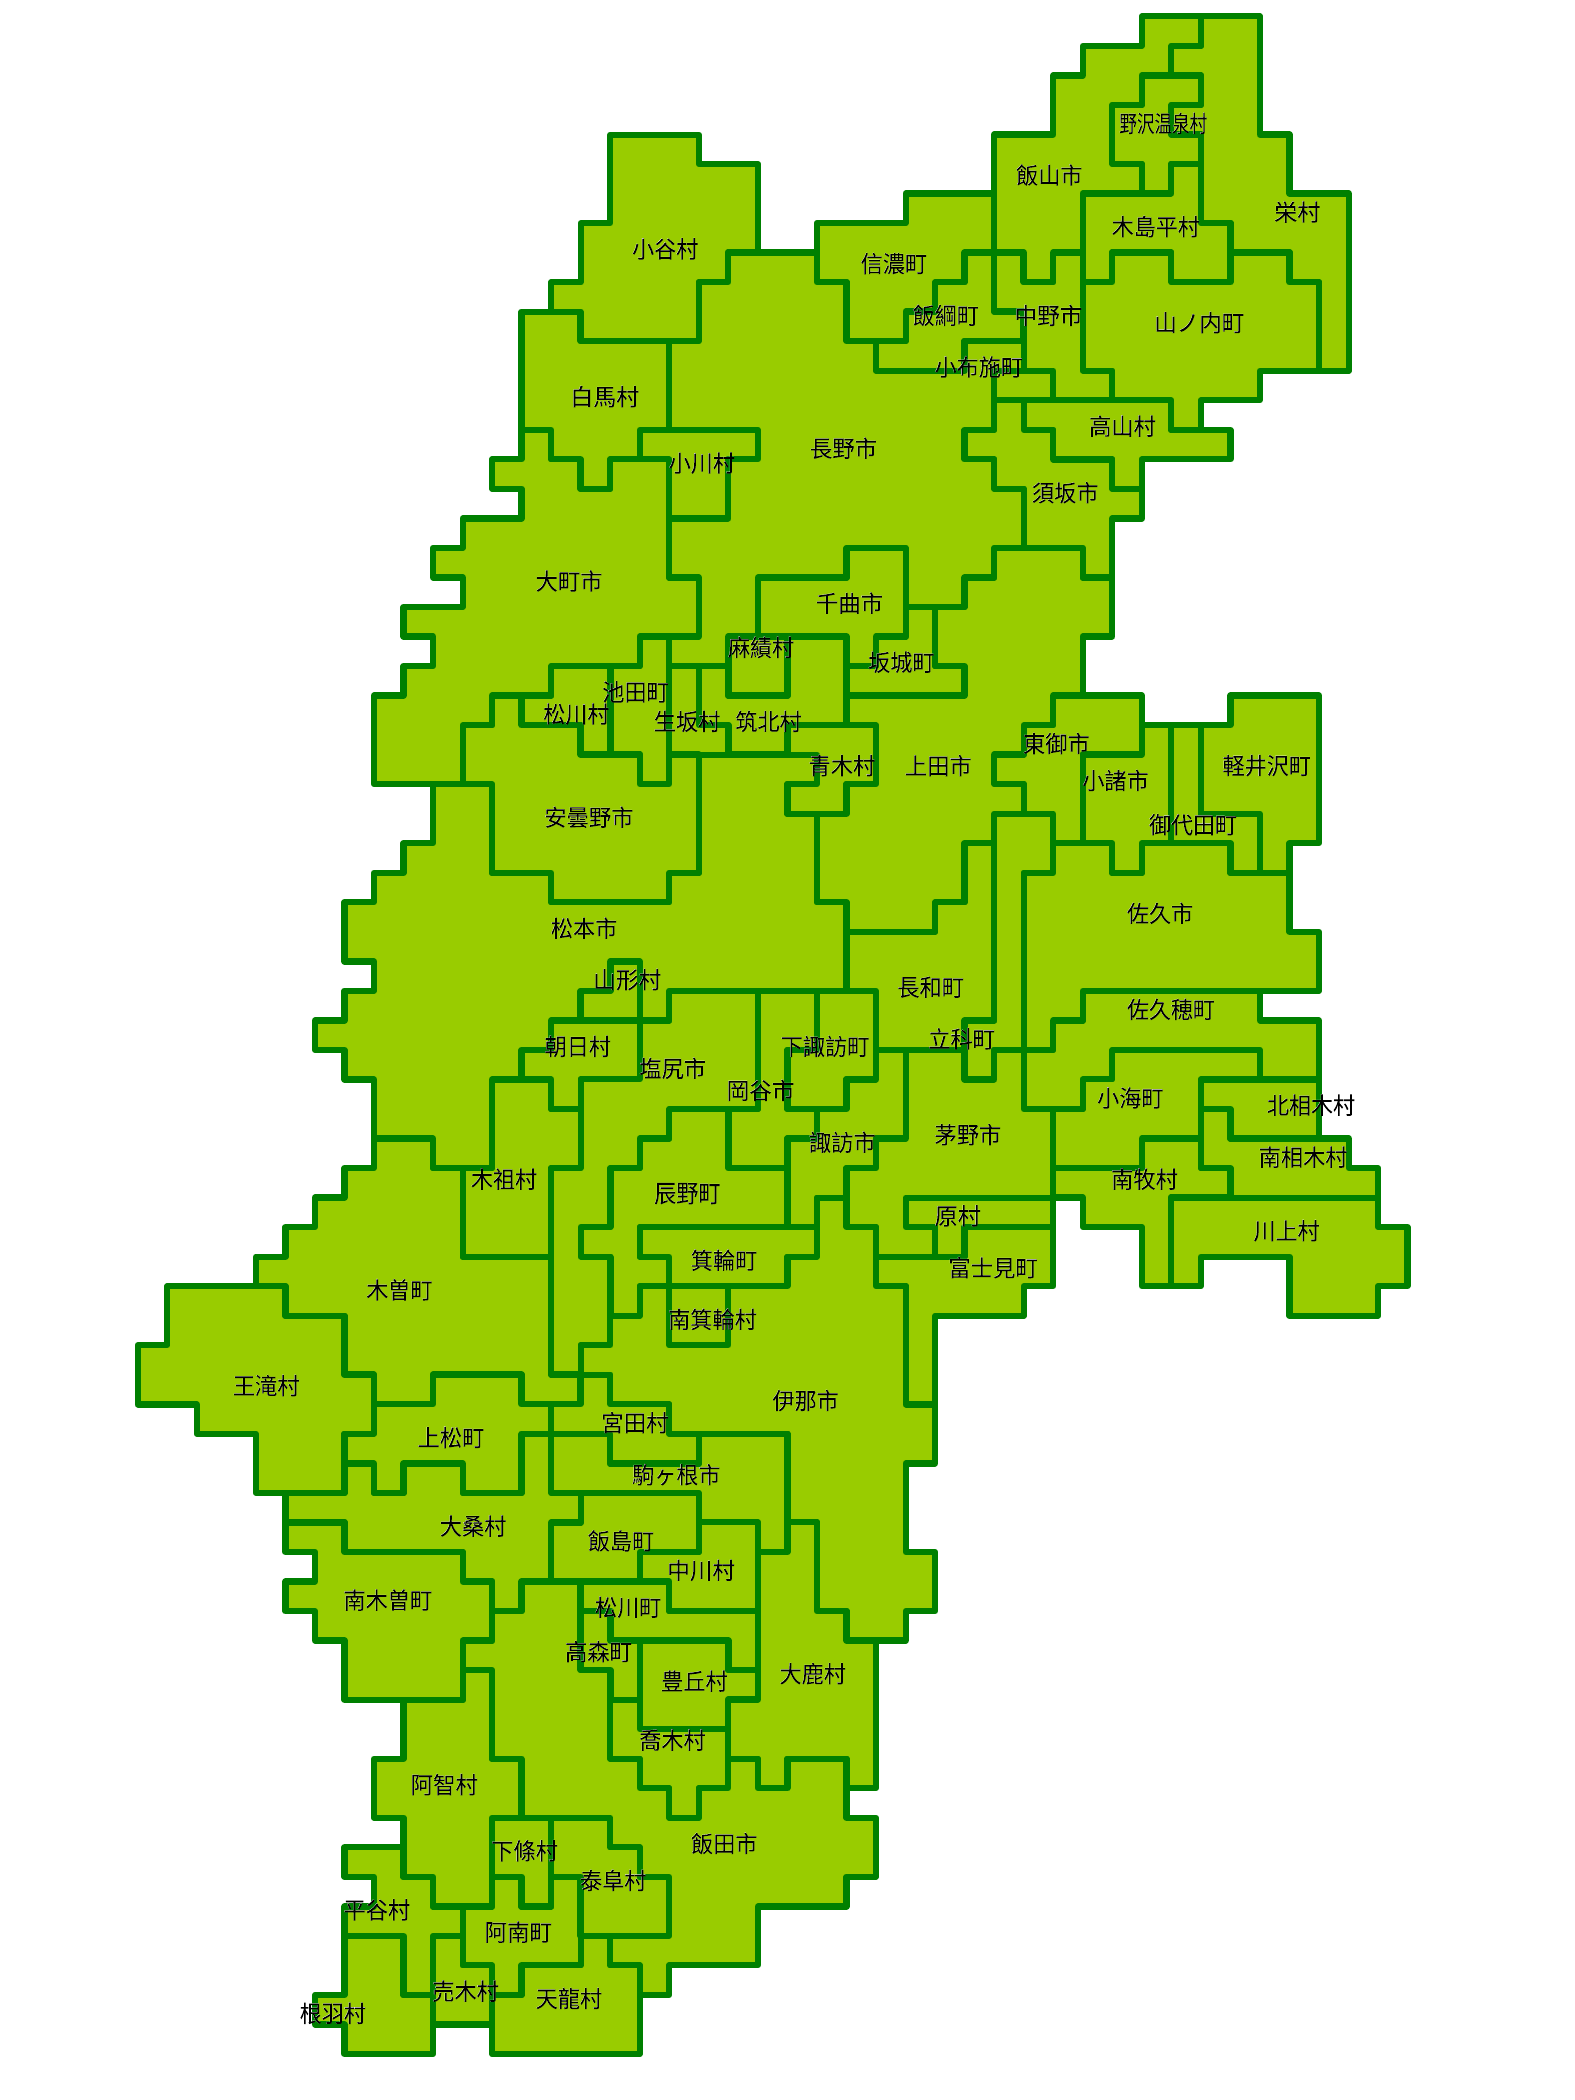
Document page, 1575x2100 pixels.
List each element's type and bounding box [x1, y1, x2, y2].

text_box [810, 436, 877, 460]
text_box [550, 916, 617, 940]
text_box [440, 1514, 506, 1538]
text_box [809, 754, 875, 777]
text_box [1089, 414, 1156, 438]
text_box [781, 1035, 869, 1058]
text_box [905, 754, 971, 777]
text_box [691, 1832, 757, 1855]
text_box [816, 591, 883, 615]
text_box [639, 1056, 706, 1080]
text_box [949, 1256, 1038, 1279]
text_box [1222, 754, 1311, 777]
text_box [654, 1182, 720, 1205]
text_box [1119, 112, 1207, 135]
text_box [934, 355, 1023, 378]
text_box [1111, 1167, 1178, 1191]
text_box [137, 16, 1408, 2055]
text_box [344, 1588, 432, 1612]
text_box [1253, 1219, 1320, 1242]
text_box [934, 1204, 981, 1227]
text_box [233, 1374, 300, 1397]
text_box [868, 650, 934, 674]
text_box [544, 1035, 611, 1058]
text_box [669, 1307, 757, 1331]
text_box [1274, 200, 1321, 224]
text_box [595, 1596, 661, 1619]
text_box [602, 680, 669, 703]
text_box [1148, 813, 1237, 836]
text_box [1156, 311, 1244, 334]
text_box [632, 237, 698, 260]
text_box [491, 1839, 558, 1862]
text_box [691, 1248, 757, 1272]
text_box [536, 569, 602, 593]
text_box [632, 1463, 720, 1486]
text_box [1023, 732, 1089, 755]
text_box [1082, 769, 1149, 792]
text_box [432, 1979, 499, 2003]
text_box [418, 1426, 484, 1449]
text_box [545, 805, 633, 829]
text_box [471, 1167, 537, 1191]
text_box [912, 304, 979, 327]
text_box [934, 1123, 1001, 1146]
text_box [1097, 1086, 1163, 1109]
text_box [587, 1529, 654, 1552]
text_box [661, 1669, 728, 1693]
text_box [668, 451, 735, 475]
text_box [543, 702, 610, 726]
text_box [735, 710, 802, 733]
text_box [1032, 481, 1098, 504]
text_box [565, 1640, 632, 1663]
text_box [1267, 1093, 1355, 1117]
text_box [860, 252, 927, 275]
text_box [928, 1027, 995, 1050]
text_box [344, 1898, 410, 1921]
text_box [595, 968, 661, 991]
text_box [1016, 304, 1082, 327]
text_box [536, 1987, 602, 2010]
text_box [602, 1411, 669, 1434]
text_box [654, 710, 720, 733]
text_box [772, 1389, 838, 1412]
text_box [1111, 215, 1200, 238]
text_box [1259, 1145, 1348, 1169]
text_box [1126, 998, 1215, 1021]
text_box [1016, 163, 1082, 187]
text_box [728, 1079, 794, 1102]
text_box [580, 1869, 646, 1892]
text_box [485, 1920, 552, 1944]
text_box [779, 1662, 846, 1685]
text_box [366, 1278, 432, 1301]
text_box [299, 2001, 366, 2025]
text_box [1126, 902, 1193, 925]
text_box [639, 1728, 706, 1752]
text_box [728, 636, 794, 659]
text_box [809, 1130, 875, 1154]
text_box [668, 1559, 735, 1582]
text_box [411, 1773, 478, 1796]
text_box [573, 385, 639, 408]
text_box [897, 975, 964, 999]
